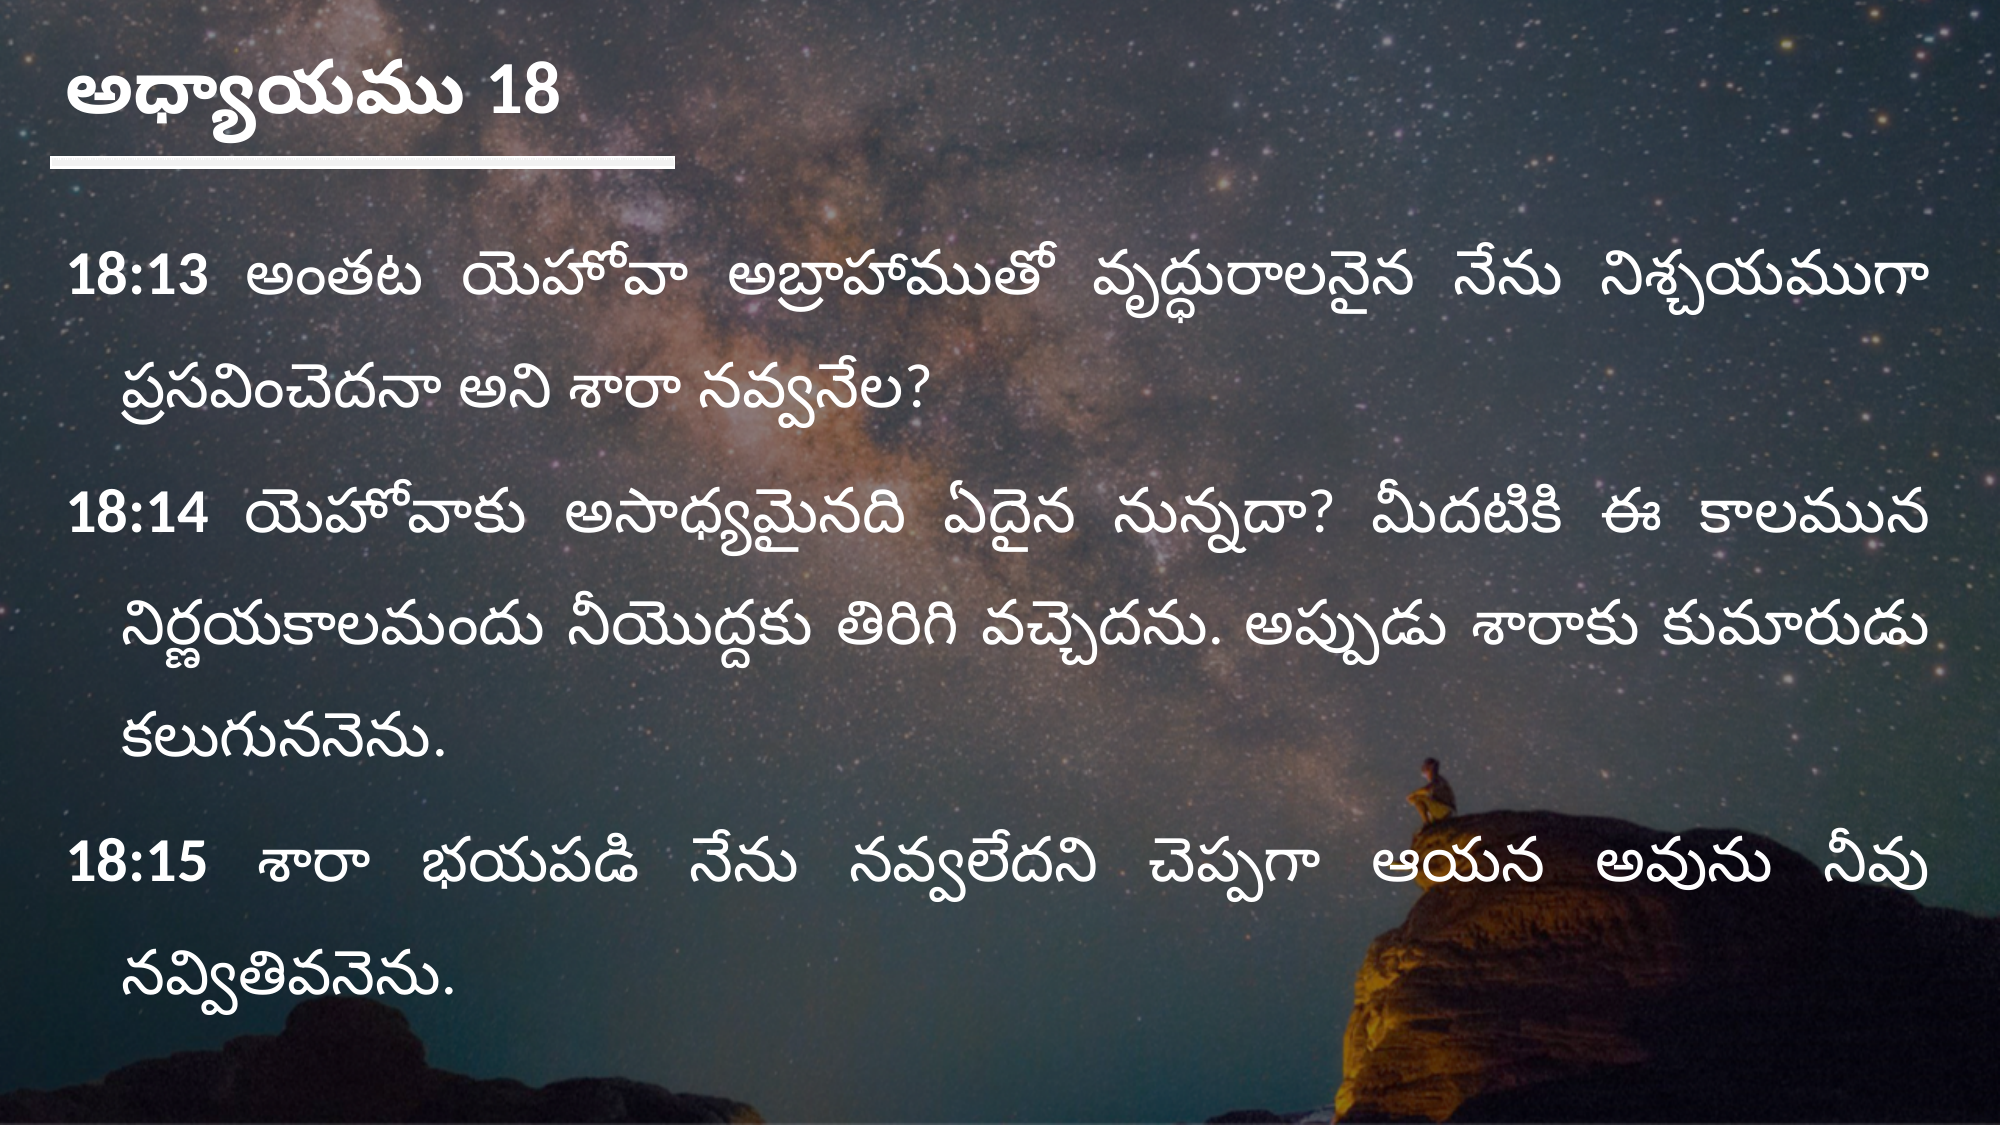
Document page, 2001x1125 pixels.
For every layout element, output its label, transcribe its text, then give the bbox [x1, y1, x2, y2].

list 18:13 అంతట యెహోవా అబ్రాహాముతో వృద్ధురాలనైన నేను నిశ్చయముగా ప్రసవించెదనా అని శారా నవ్వనేల? 18:14 యెహోవాకు అసాధ్యమైనది ఏదైన నున్నదా? మీదటికి ఈ కాలమున నిర్ణయకాలమందు నీయొద్దకు తిరిగి వచ్చెదను. అప్పుడు శారాకు కుమారుడు కలుగుననెను. 18:15 శారా భయపడి నేను నవ్వలేదని చెప్పగా ఆయన అవును నీవు నవ్వితివనెను. [50, 187, 1946, 1063]
picture [0, 0, 2000, 1125]
title అధ్యాయము 18 [50, 0, 1925, 167]
